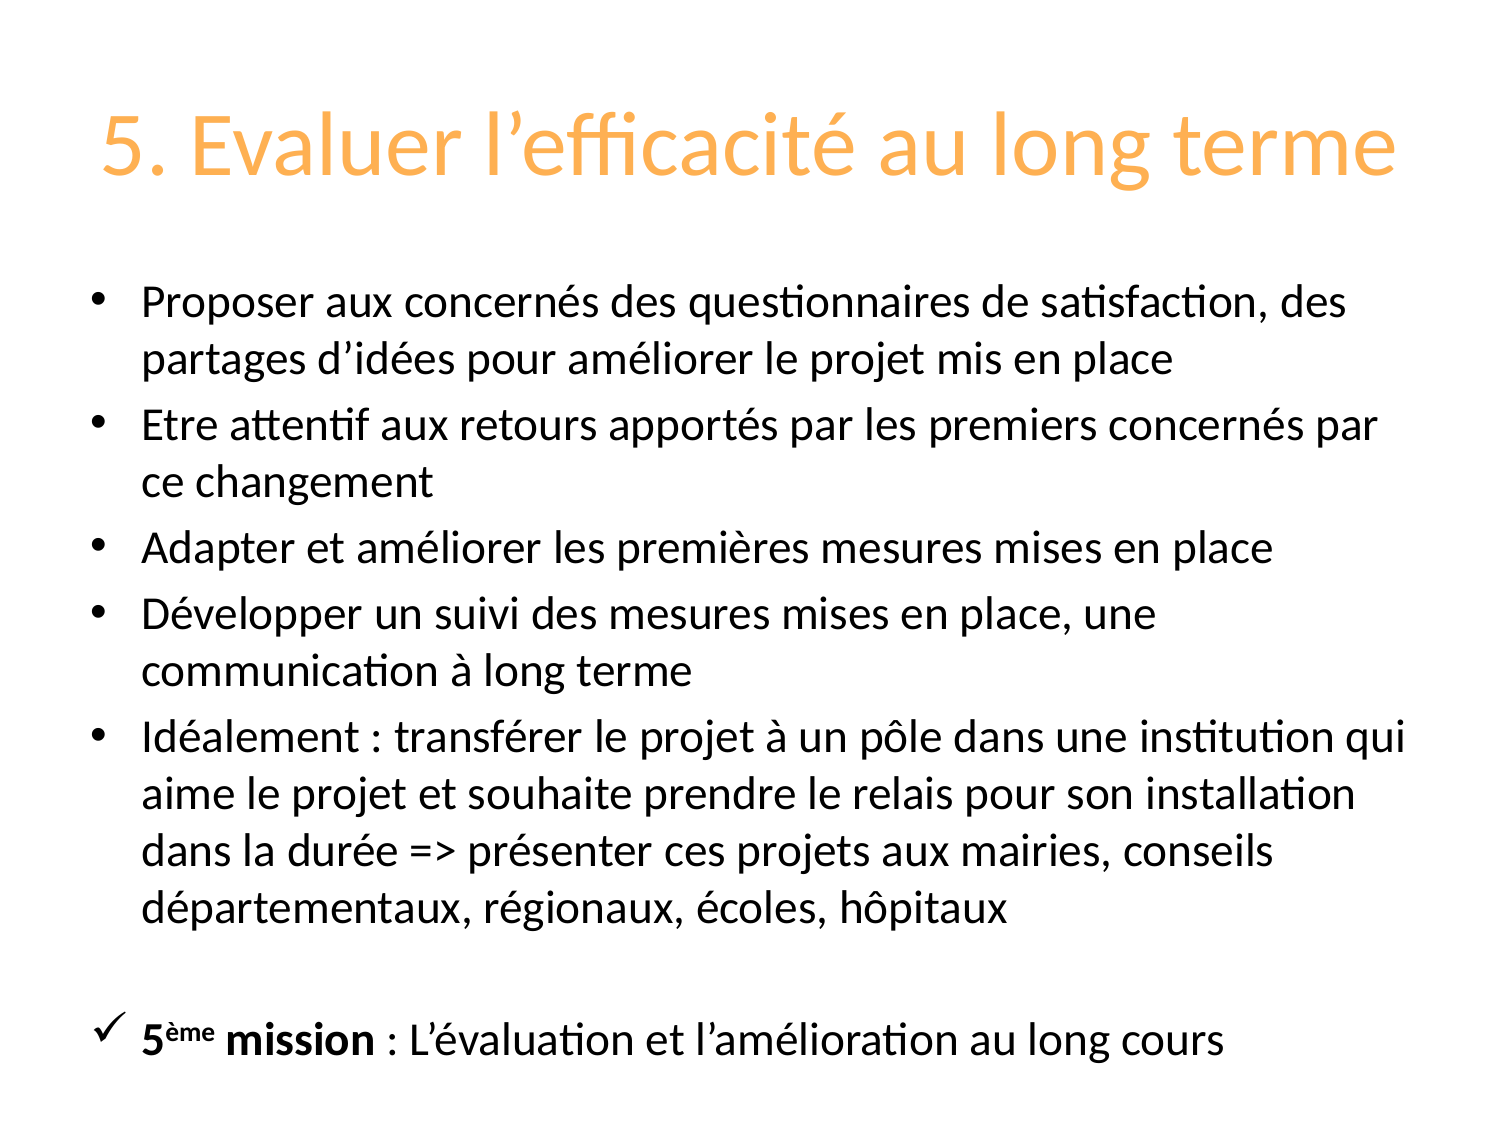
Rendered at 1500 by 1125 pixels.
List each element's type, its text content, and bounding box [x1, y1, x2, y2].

list Proposer aux concernés des questionnaires de satisfaction, des partages d’idées pour améliorer le projet mis en place Etre attentif aux retours apportés par les premiers concernés par ce changement Adapter et améliorer les premières mesures mises en place Développer un suivi des mesures mises en place, une communication à long terme Idéalement : transférer le projet à un pôle dans une institution qui aime le projet et souhaite prendre le relais pour son installation dans la durée => présenter ces projets aux mairies, conseils départementaux, régionaux, écoles, hôpitaux 5ème mission : L’évaluation et l’amélioration au long cours [75, 262, 1425, 1080]
title 5. Evaluer l’efficacité au long terme [75, 45, 1425, 233]
